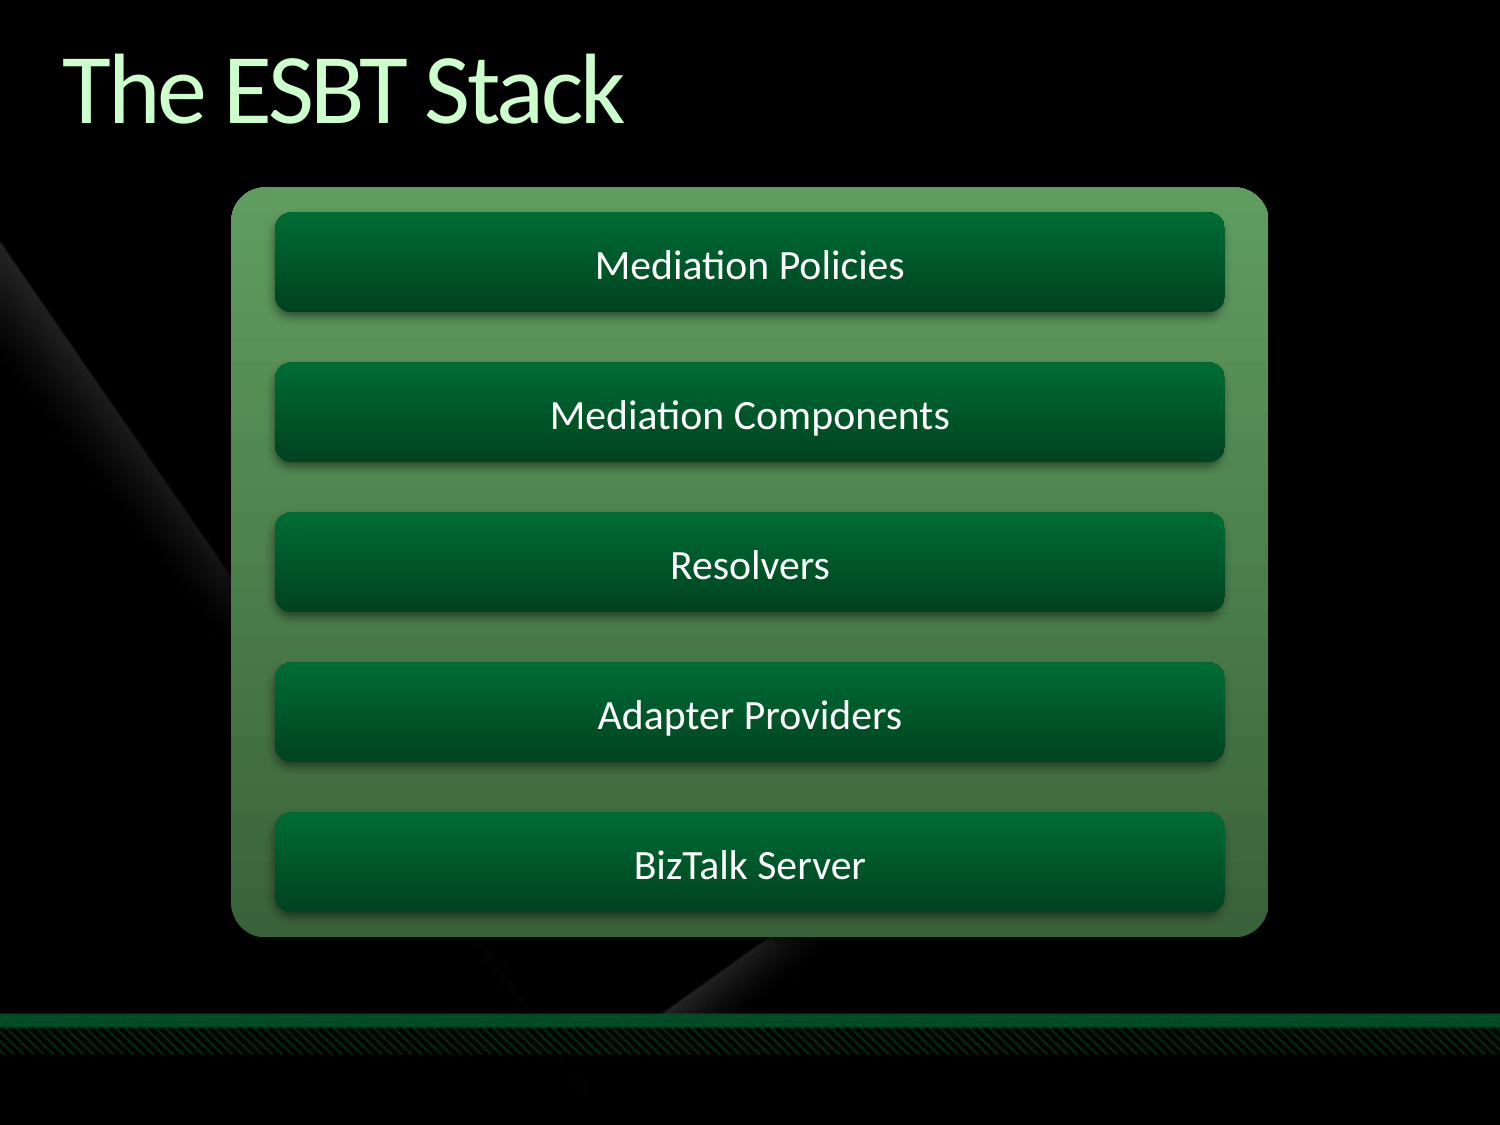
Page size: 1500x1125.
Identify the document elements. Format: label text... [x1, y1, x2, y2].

title The ESBT Stack [62, 37, 1438, 147]
text_box [231, 187, 1269, 938]
text_box Adapter Providers [275, 662, 1226, 763]
text_box Mediation Policies [275, 212, 1226, 313]
text_box Resolvers [275, 512, 1226, 613]
text_box Mediation Components [275, 362, 1226, 463]
text_box BizTalk Server [275, 812, 1226, 913]
picture [0, 0, 1500, 1125]
